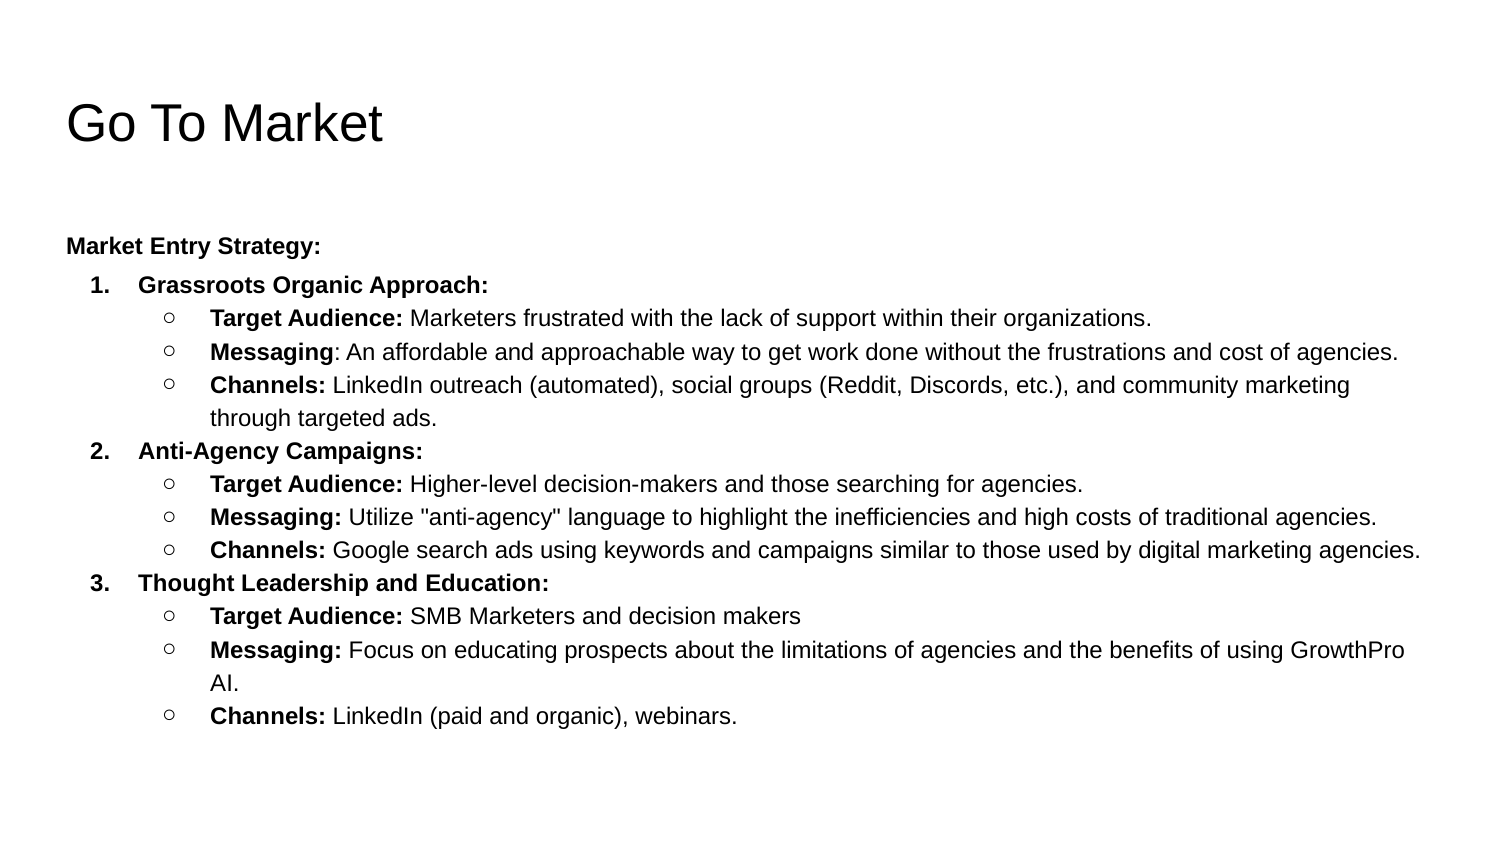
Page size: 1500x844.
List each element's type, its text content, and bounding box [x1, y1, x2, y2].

list Market Entry Strategy: Grassroots Organic Approach: Target Audience: Marketers frustrated with the lack of support within their organizations. Messaging: An affordable and approachable way to get work done without the frustrations and cost of agencies. Channels: LinkedIn outreach (automated), social groups (Reddit, Discords, etc.), and community marketing through targeted ads. Anti-Agency Campaigns: Target Audience: Higher-level decision-makers and those searching for agencies. Messaging: Utilize "anti-agency" language to highlight the inefficiencies and high costs of traditional agencies. Channels: Google search ads using keywords and campaigns similar to those used by digital marketing agencies. Thought Leadership and Education: Target Audience: SMB Marketers and decision makers Messaging: Focus on educating prospects about the limitations of agencies and the benefits of using GrowthPro AI. Channels: LinkedIn (paid and organic), webinars. [51, 211, 1449, 772]
title Go To Market [51, 72, 1449, 167]
